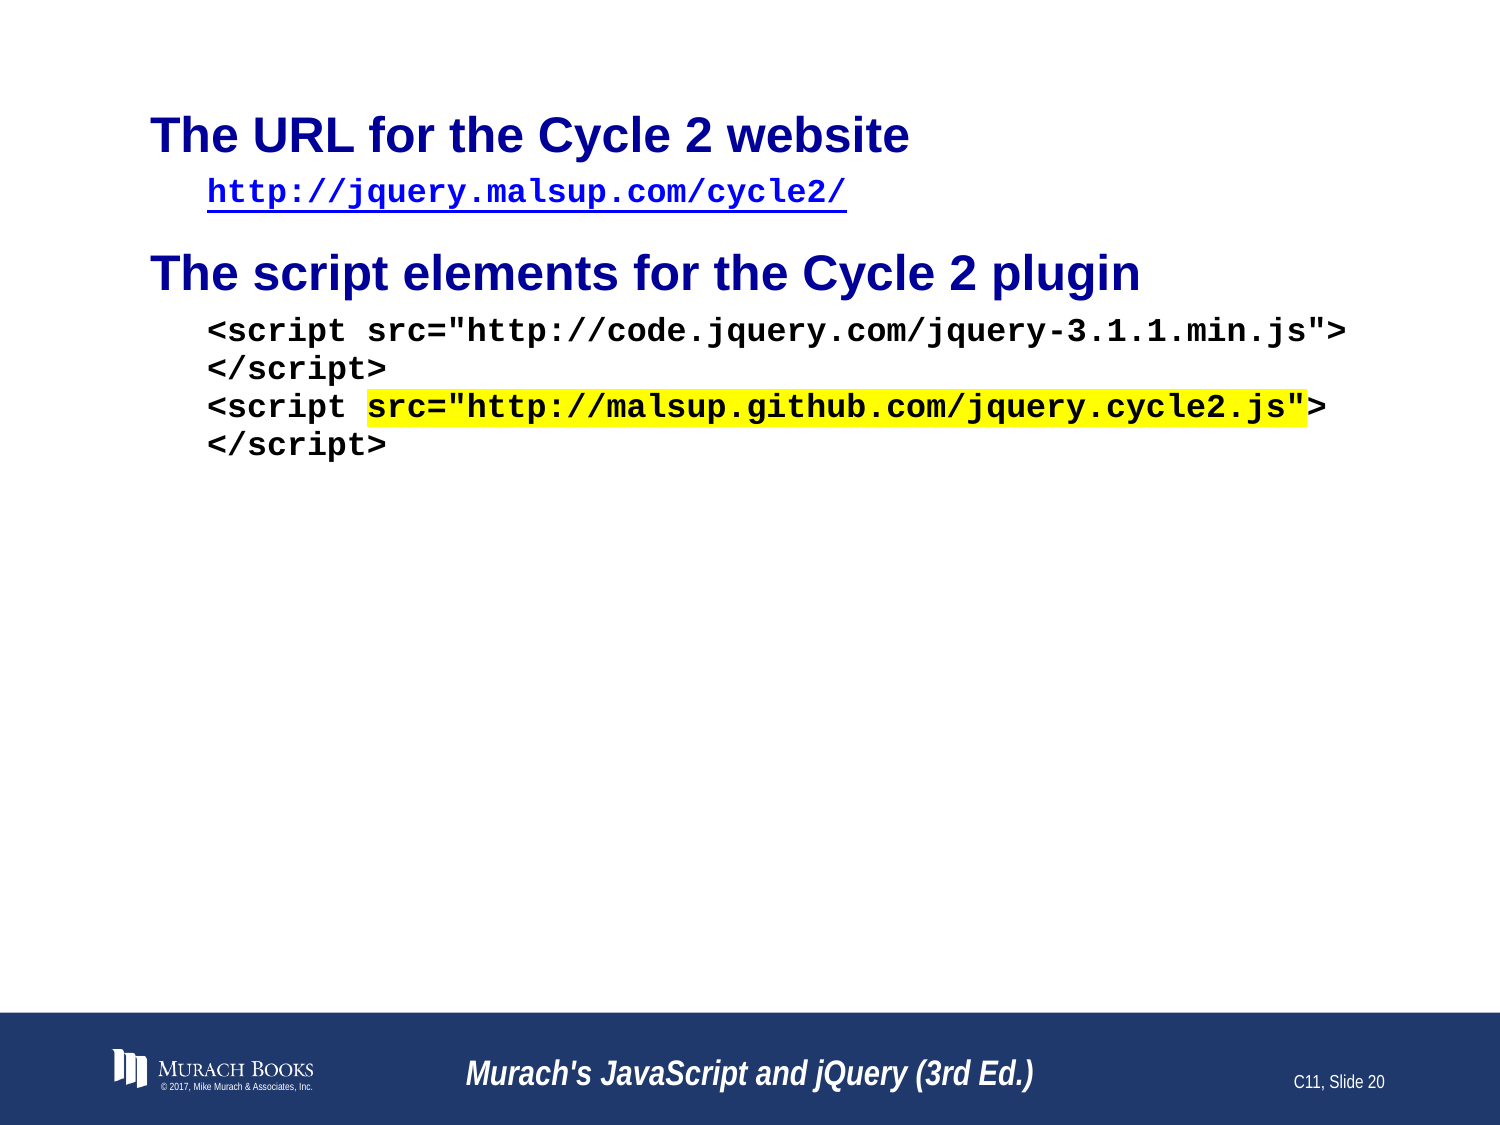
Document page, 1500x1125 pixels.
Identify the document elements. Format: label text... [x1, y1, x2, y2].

footer © 2017, Mike Murach & Associates, Inc. [12, 1025, 463, 1100]
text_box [149, 174, 1350, 465]
title The URL for the Cycle 2 website [150, 102, 1350, 164]
slide_number Murach's JavaScript and jQuery (3rd Ed.) [463, 1025, 1050, 1100]
slide_number C11, Slide 20 [1087, 1025, 1400, 1100]
